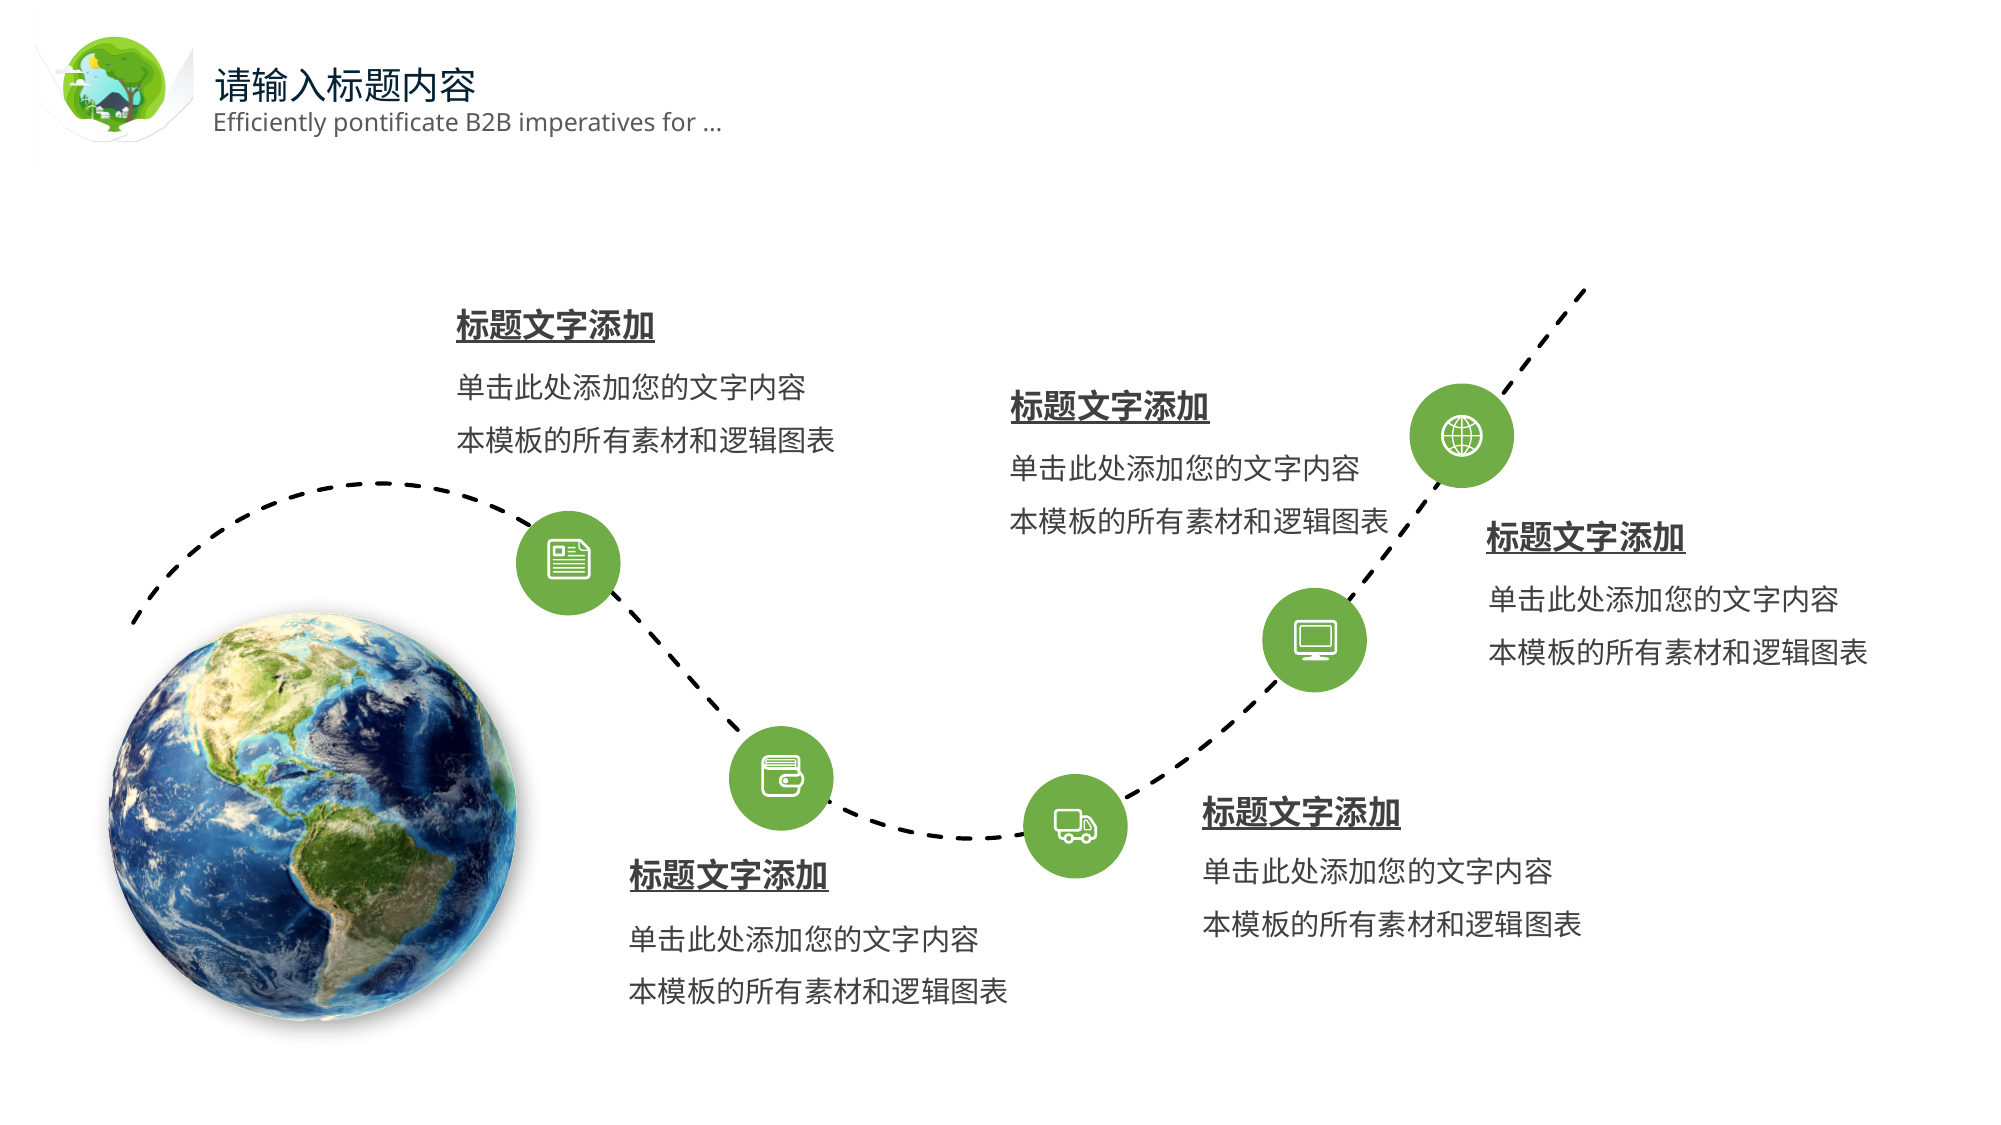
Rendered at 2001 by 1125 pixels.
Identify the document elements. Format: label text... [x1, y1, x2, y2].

text_box [1294, 619, 1338, 661]
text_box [32, 9, 1011, 167]
text_box [728, 725, 835, 832]
text_box [1424, 475, 1438, 504]
text_box 标题文字添加 [1471, 508, 1794, 564]
text_box [1261, 586, 1368, 694]
text_box 单击此处添加您的文字内容 本模板的所有素材和逻辑图表 [1187, 828, 1616, 949]
text_box 单击此处添加您的文字内容 本模板的所有素材和逻辑图表 [995, 425, 1424, 546]
text_box 单击此处添加您的文字内容 本模板的所有素材和逻辑图表 [613, 896, 1043, 1016]
text_box 单击此处添加您的文字内容 本模板的所有素材和逻辑图表 [1474, 556, 1903, 677]
text_box 标题文字添加 [615, 846, 937, 896]
text_box [514, 509, 622, 617]
picture [107, 612, 517, 1021]
text_box [1409, 382, 1516, 490]
text_box 标题文字添加 [995, 378, 1318, 425]
text_box [1174, 279, 1594, 425]
text_box [146, 483, 530, 602]
text_box 标题文字添加 [1187, 784, 1510, 828]
text_box [1441, 414, 1483, 457]
text_box [1022, 772, 1129, 880]
text_box [761, 755, 805, 797]
text_box [1053, 808, 1098, 844]
text_box [547, 538, 591, 580]
text_box 标题文字添加 [441, 297, 764, 344]
text_box 单击此处添加您的文字内容 本模板的所有素材和逻辑图表 [441, 344, 870, 465]
text_box [592, 420, 1392, 839]
